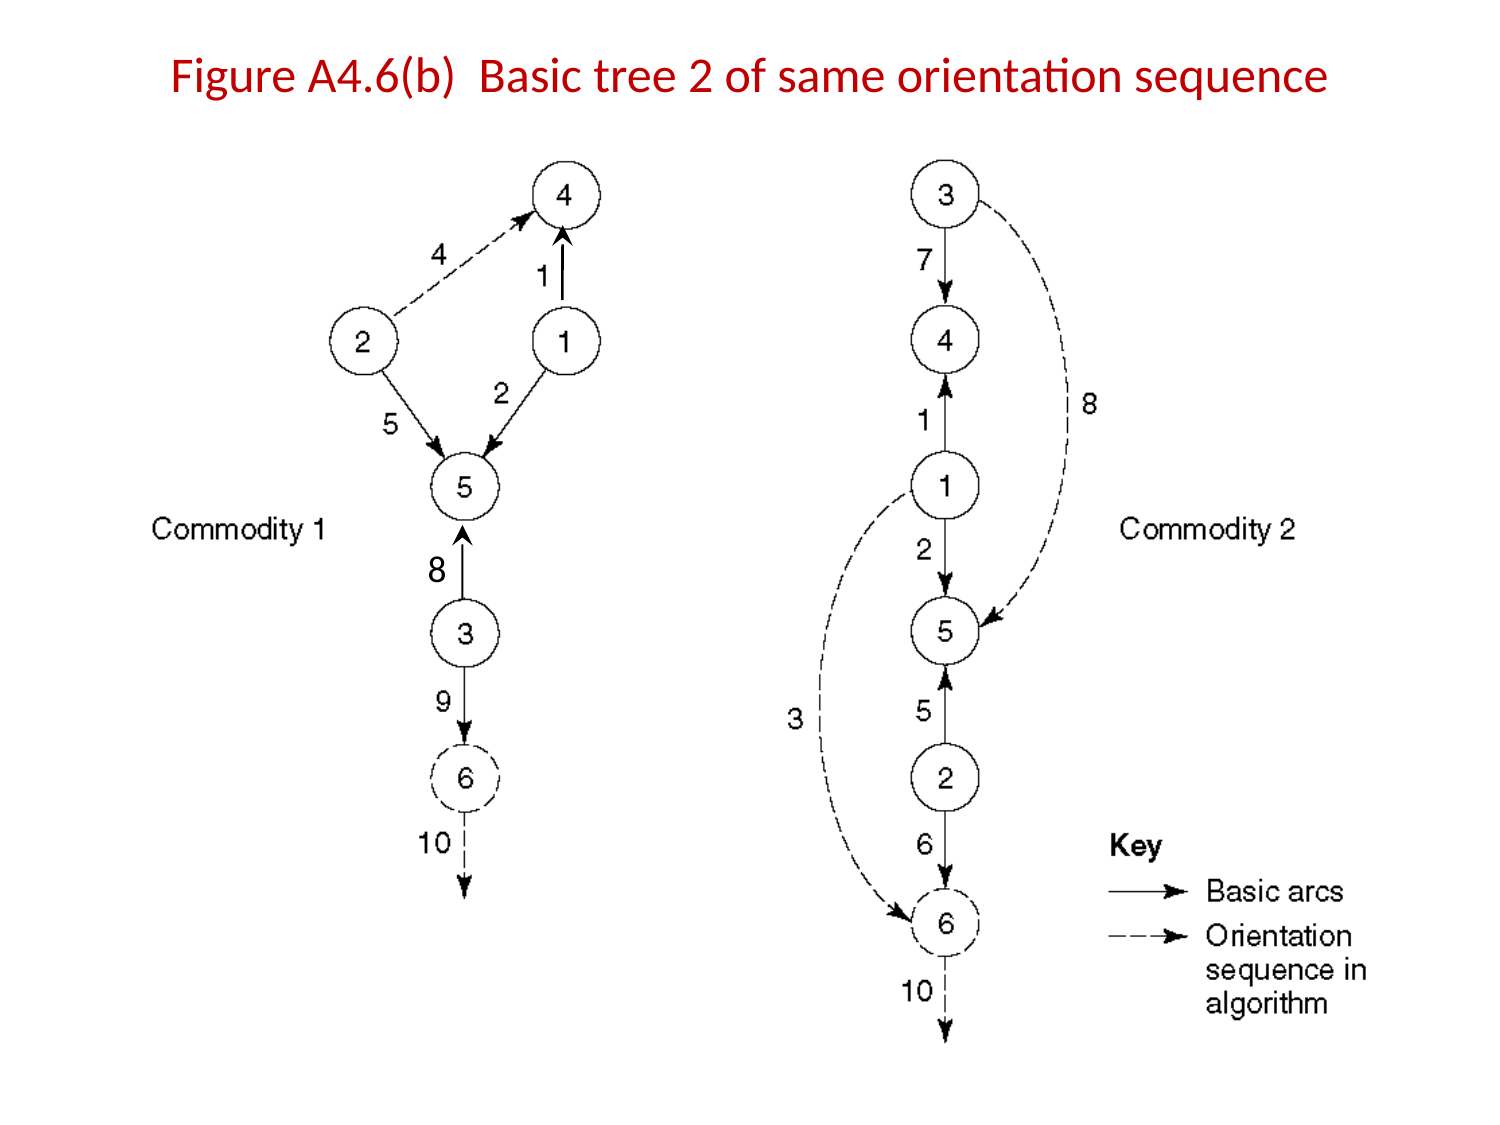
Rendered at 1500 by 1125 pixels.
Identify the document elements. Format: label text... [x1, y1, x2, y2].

picture [99, 137, 1413, 1081]
title Figure A4.6(b) Basic tree 2 of same orientation sequence [75, 45, 1425, 100]
